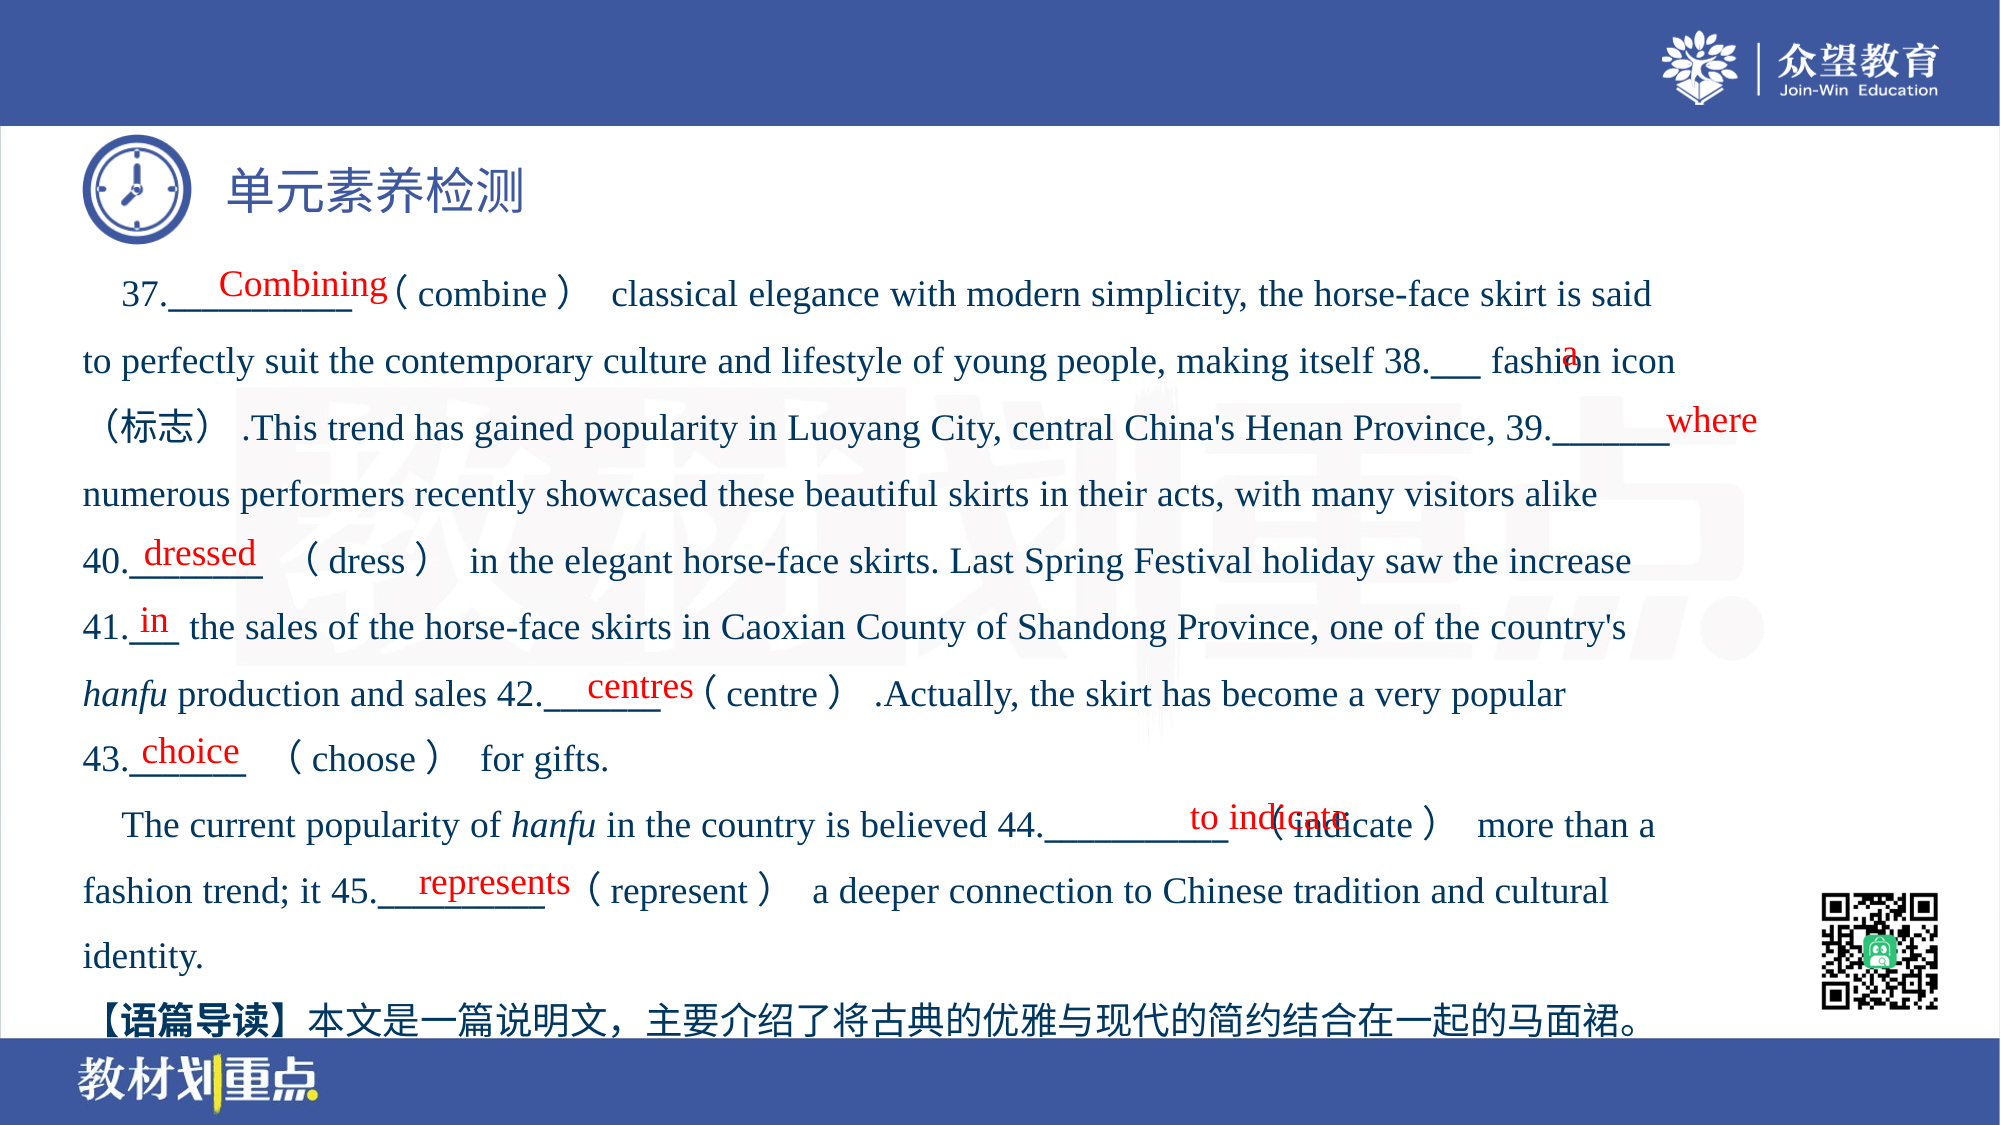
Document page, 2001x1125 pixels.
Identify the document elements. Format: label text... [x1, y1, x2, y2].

text_box where [1652, 375, 1772, 434]
text_box dressed [130, 508, 271, 567]
text_box choice [128, 706, 254, 765]
text_box in [126, 575, 183, 634]
picture [0, 0, 2000, 1125]
text_box a [1548, 308, 1592, 367]
text_box The current popularity of hanfu in the country is believed 44.___________ （indicate） more than a fashion trend; it 45.__________ （represent） a deeper connection to Chinese tradition and cultural identity. [82, 778, 1817, 970]
text_box 37.___________ （combine） classical elegance with modern simplicity, the horse-face skirt is said to perfectly suit the contemporary culture and lifestyle of young people, making itself 38.___ fashion icon （标志）.This trend has gained popularity in Luoyang City, central China's Henan Province, 39._______ numerous performers recently showcased these beautiful skirts in their acts, with many visitors alike 40.________ （dress） in the elegant horse-face skirts. Last Spring Festival holiday saw the increase 41.___ the sales of the horse-face skirts in Caoxian County of Shandong Province, one of the country's hanfu production and sales 42._______ （centre）.Actually, the skirt has become a very popular 43._______ （choose） for gifts. [82, 247, 1817, 772]
text_box 【语篇导读】本文是一篇说明文，主要介绍了将古典的优雅与现代的简约结合在一起的马面裙。 [82, 977, 1817, 1036]
text_box represents [405, 836, 585, 896]
text_box to indicate [1171, 772, 1366, 830]
text_box centres [573, 641, 708, 700]
text_box Combining [205, 239, 402, 298]
